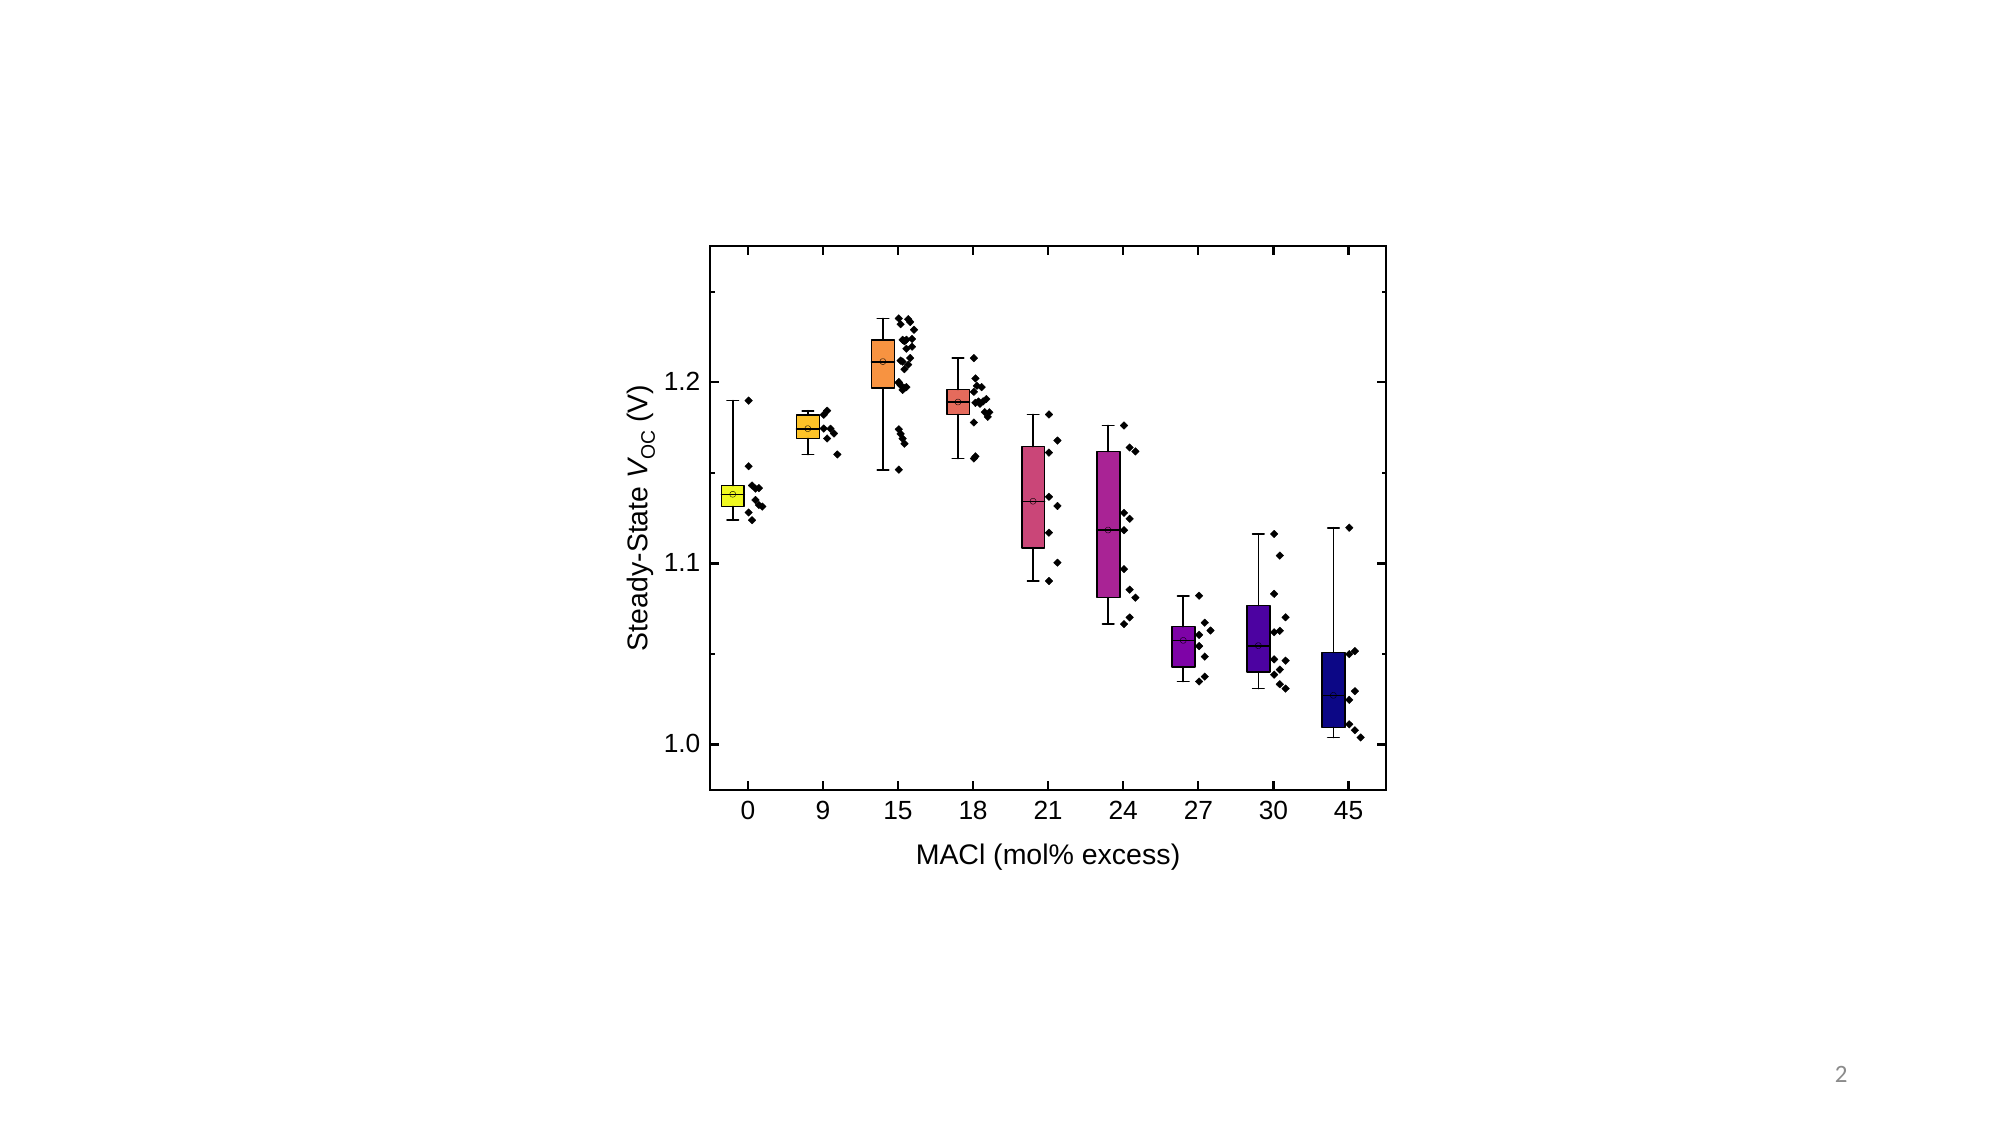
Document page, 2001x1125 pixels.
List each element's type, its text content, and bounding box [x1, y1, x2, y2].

slide_number 2 [1412, 1042, 1863, 1103]
picture [577, 239, 1423, 886]
